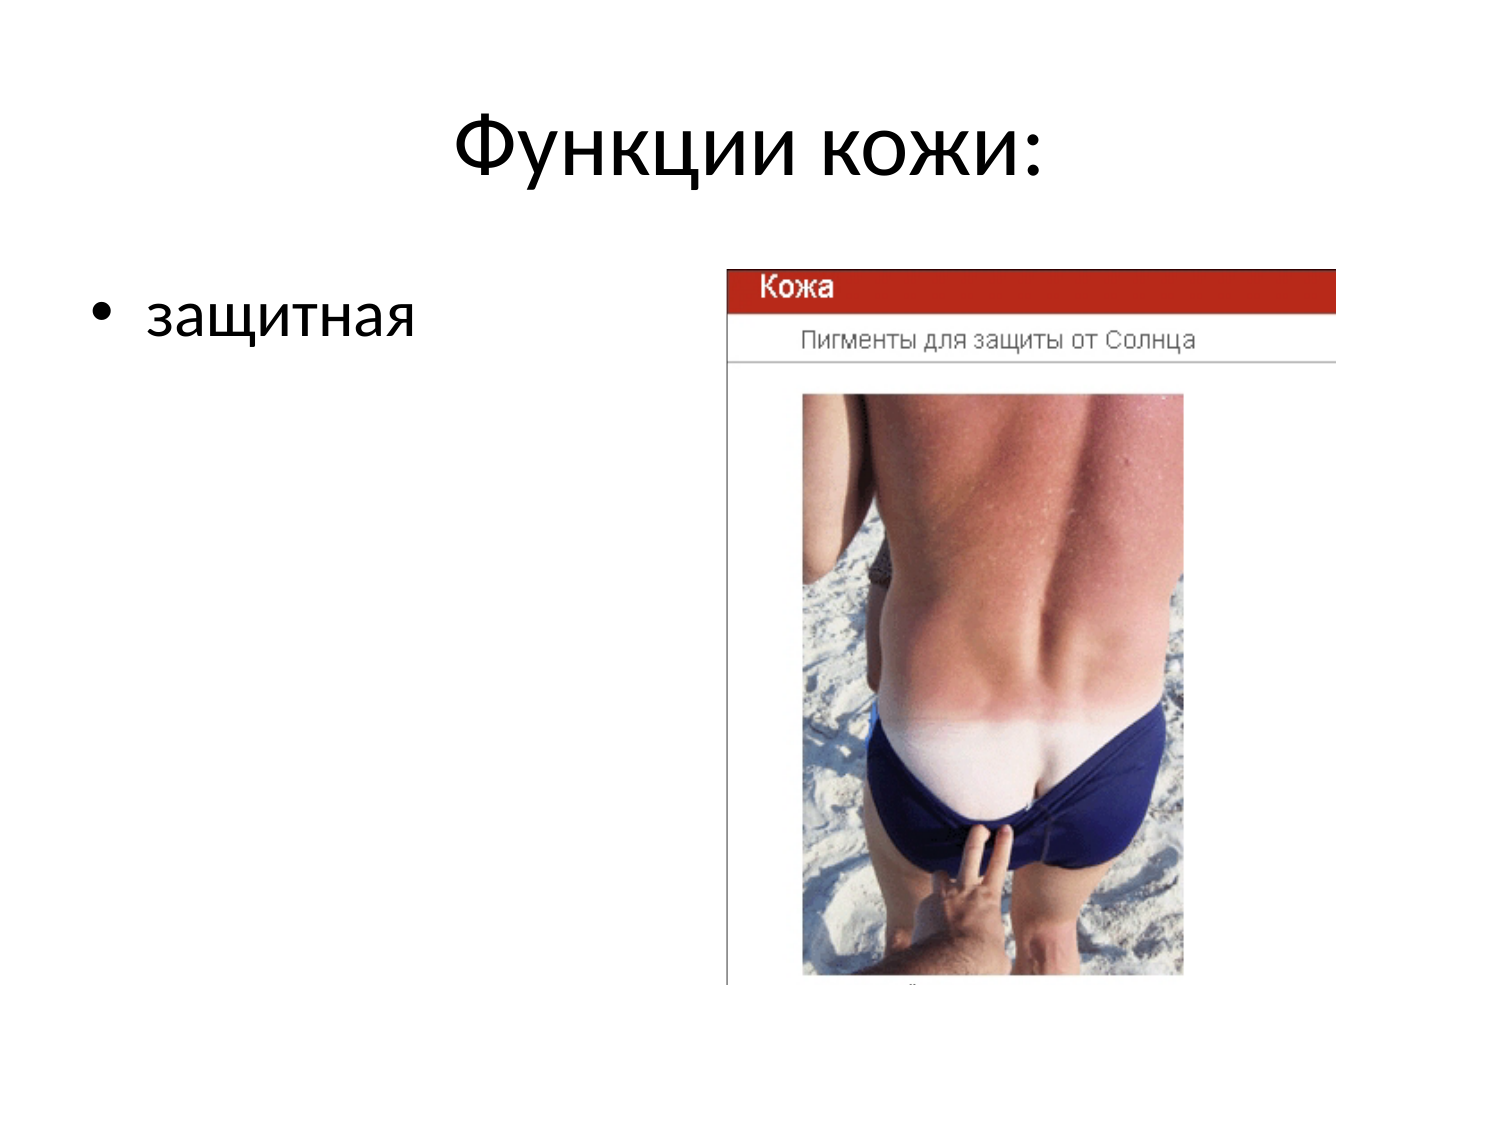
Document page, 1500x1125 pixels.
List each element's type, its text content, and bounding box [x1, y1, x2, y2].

list защитная [75, 262, 1425, 1005]
picture [726, 269, 1337, 985]
title Функции кожи: [75, 45, 1425, 233]
